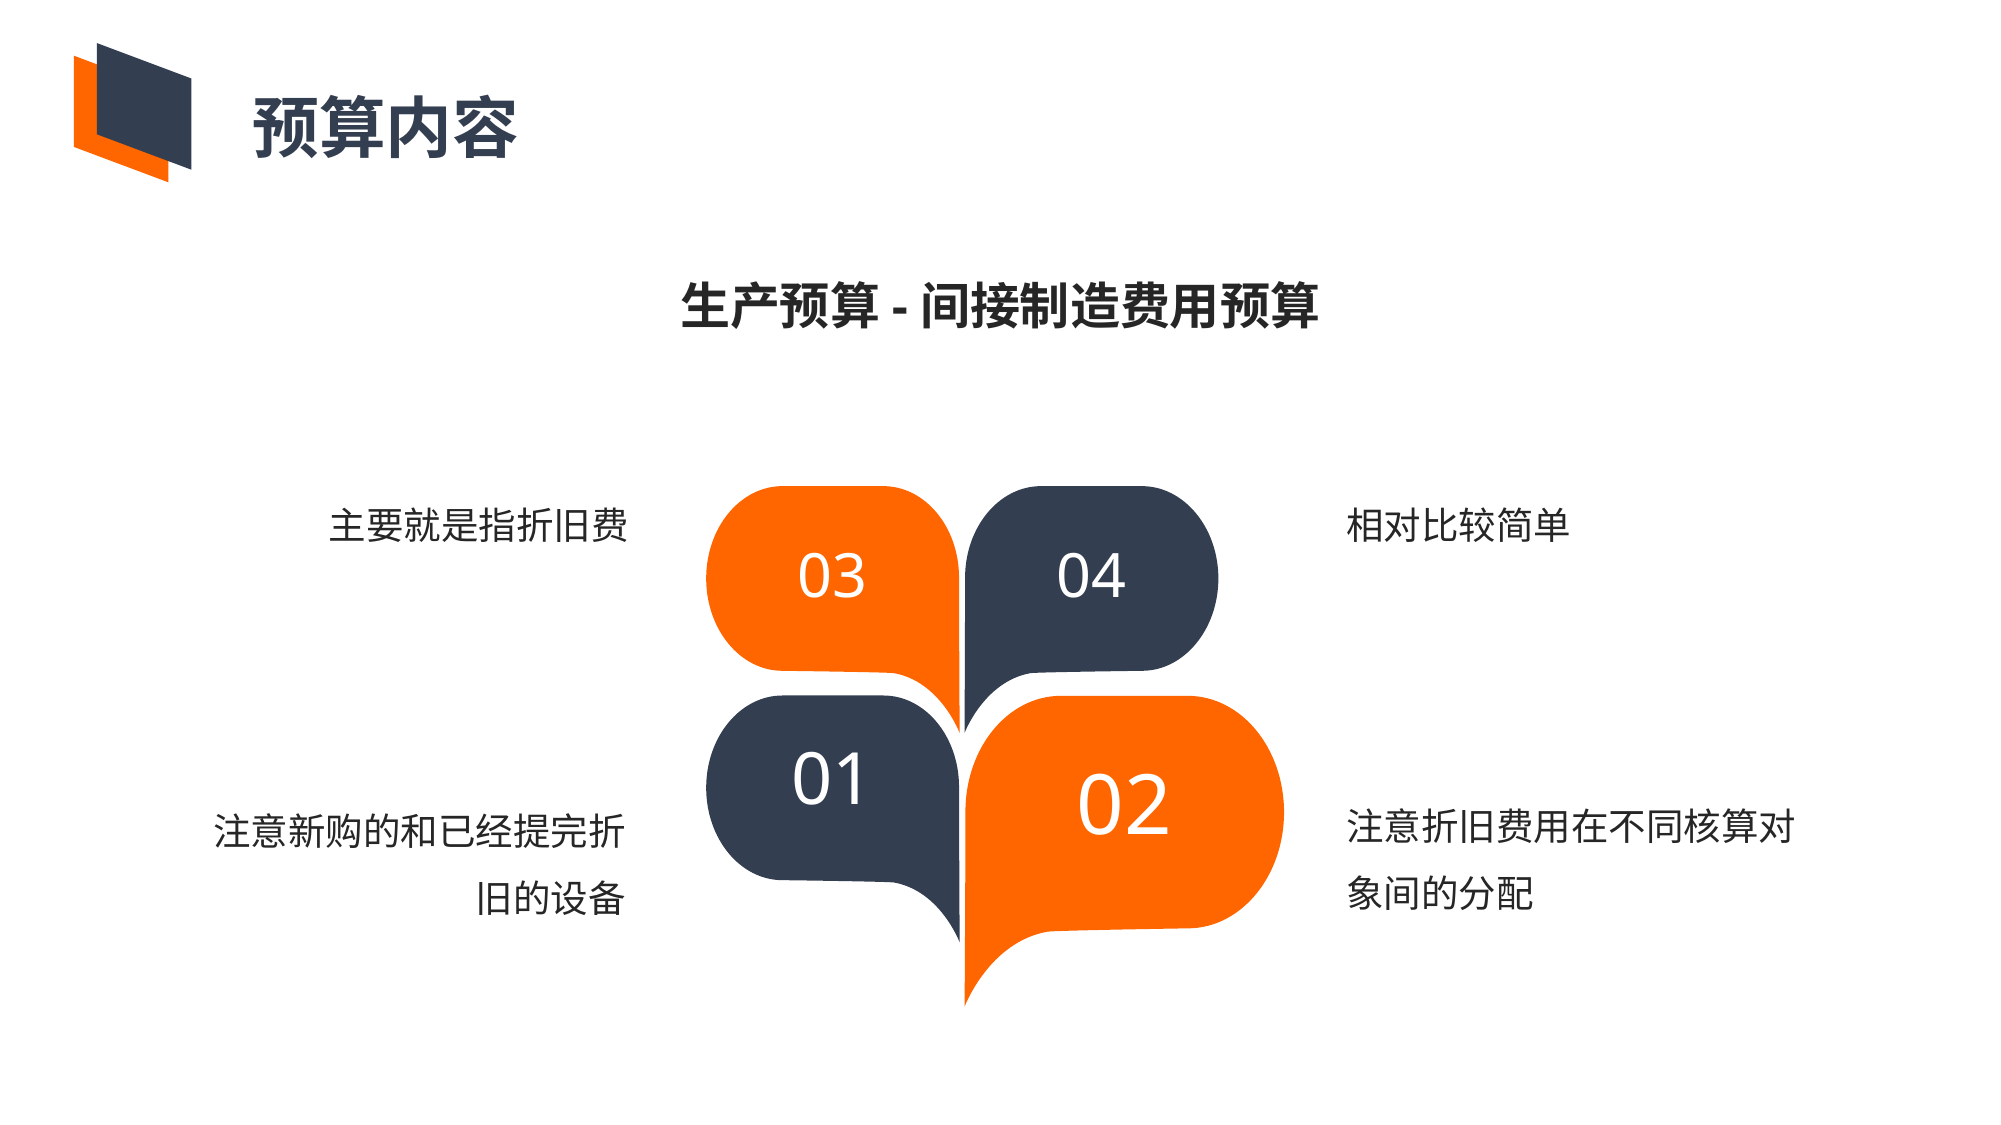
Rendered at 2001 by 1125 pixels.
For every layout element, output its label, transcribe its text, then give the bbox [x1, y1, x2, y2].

text_box 预算内容 [237, 43, 626, 218]
text_box 相对比较简单 [1331, 471, 1862, 554]
text_box 03 [706, 486, 960, 733]
text_box 02 [964, 695, 1285, 1007]
text_box 01 [706, 695, 960, 943]
text_box 注意新购的和已经提完折旧的设备 [191, 777, 641, 928]
text_box 主要就是指折旧费 [194, 471, 644, 554]
text_box 生产预算-间接制造费用预算 [568, 267, 1432, 343]
text_box 注意折旧费用在不同核算对象间的分配 [1331, 772, 1839, 923]
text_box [73, 42, 192, 183]
text_box 04 [964, 486, 1219, 733]
